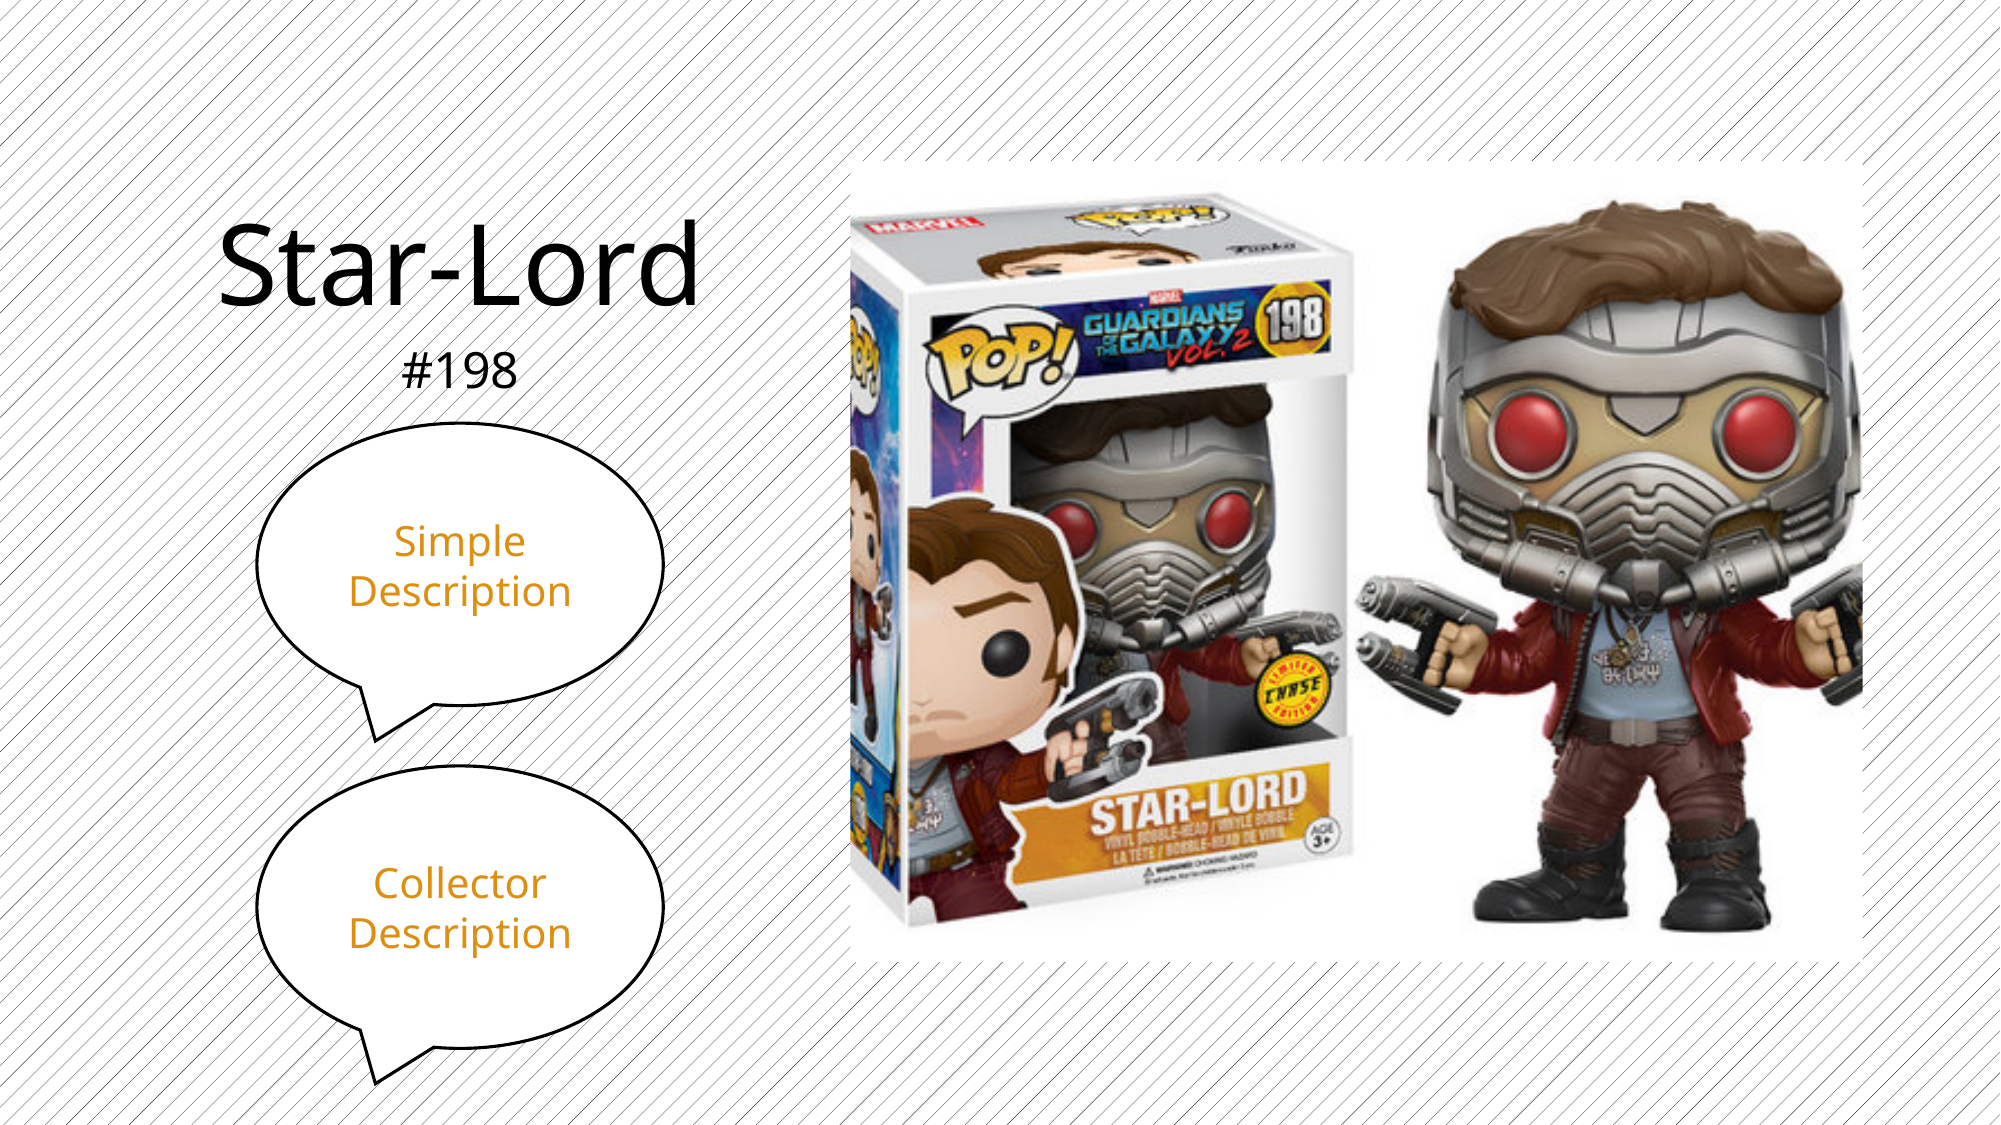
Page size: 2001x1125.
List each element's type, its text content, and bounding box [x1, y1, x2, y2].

text_box Simple Description [255, 422, 665, 743]
picture [850, 161, 1863, 962]
text_box Collector Description [255, 764, 665, 1086]
title Star-Lord [137, 75, 783, 337]
list #198 [137, 337, 783, 963]
